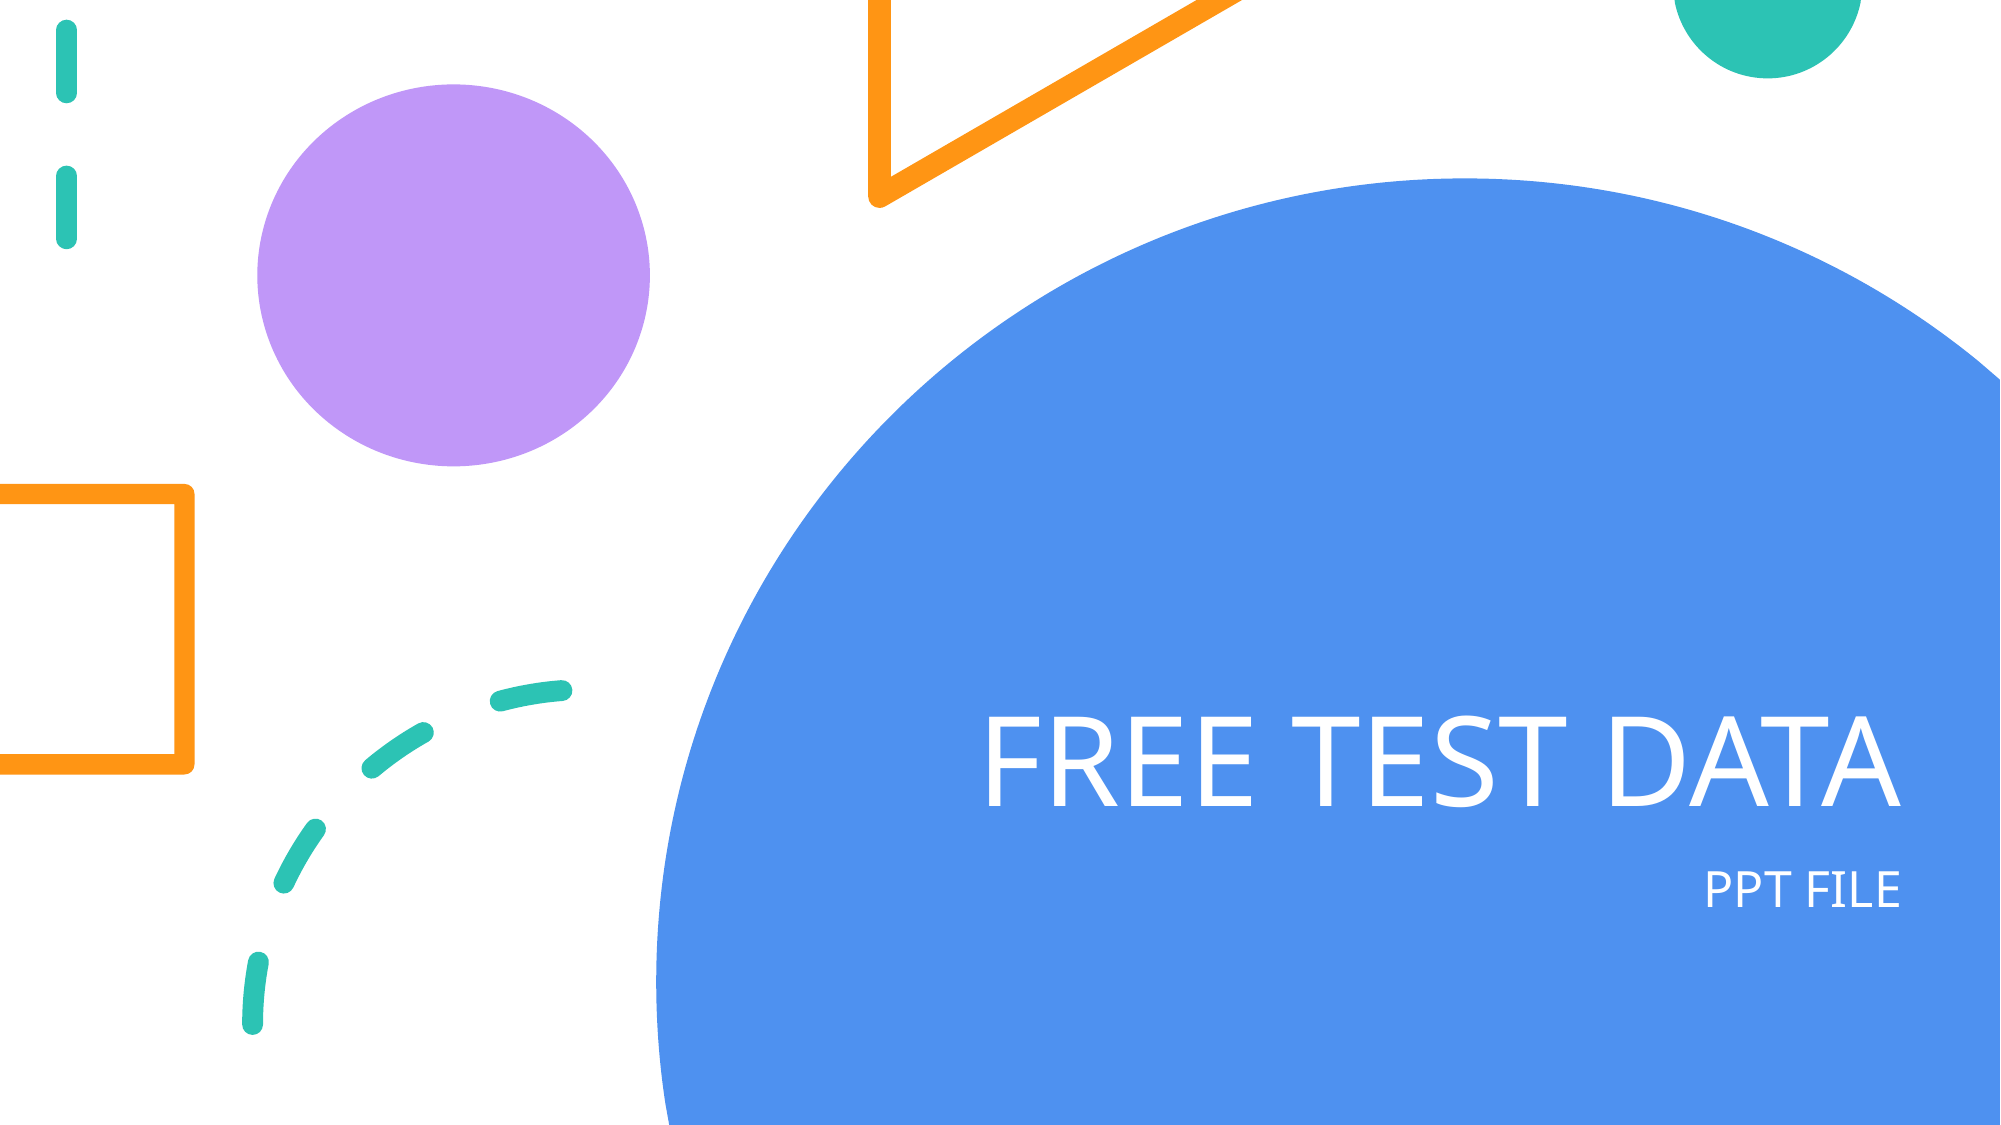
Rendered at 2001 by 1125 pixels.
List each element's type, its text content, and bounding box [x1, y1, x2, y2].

title FREE TEST DATA [835, 450, 1917, 842]
subtitle PPT FILE [835, 856, 1917, 1020]
